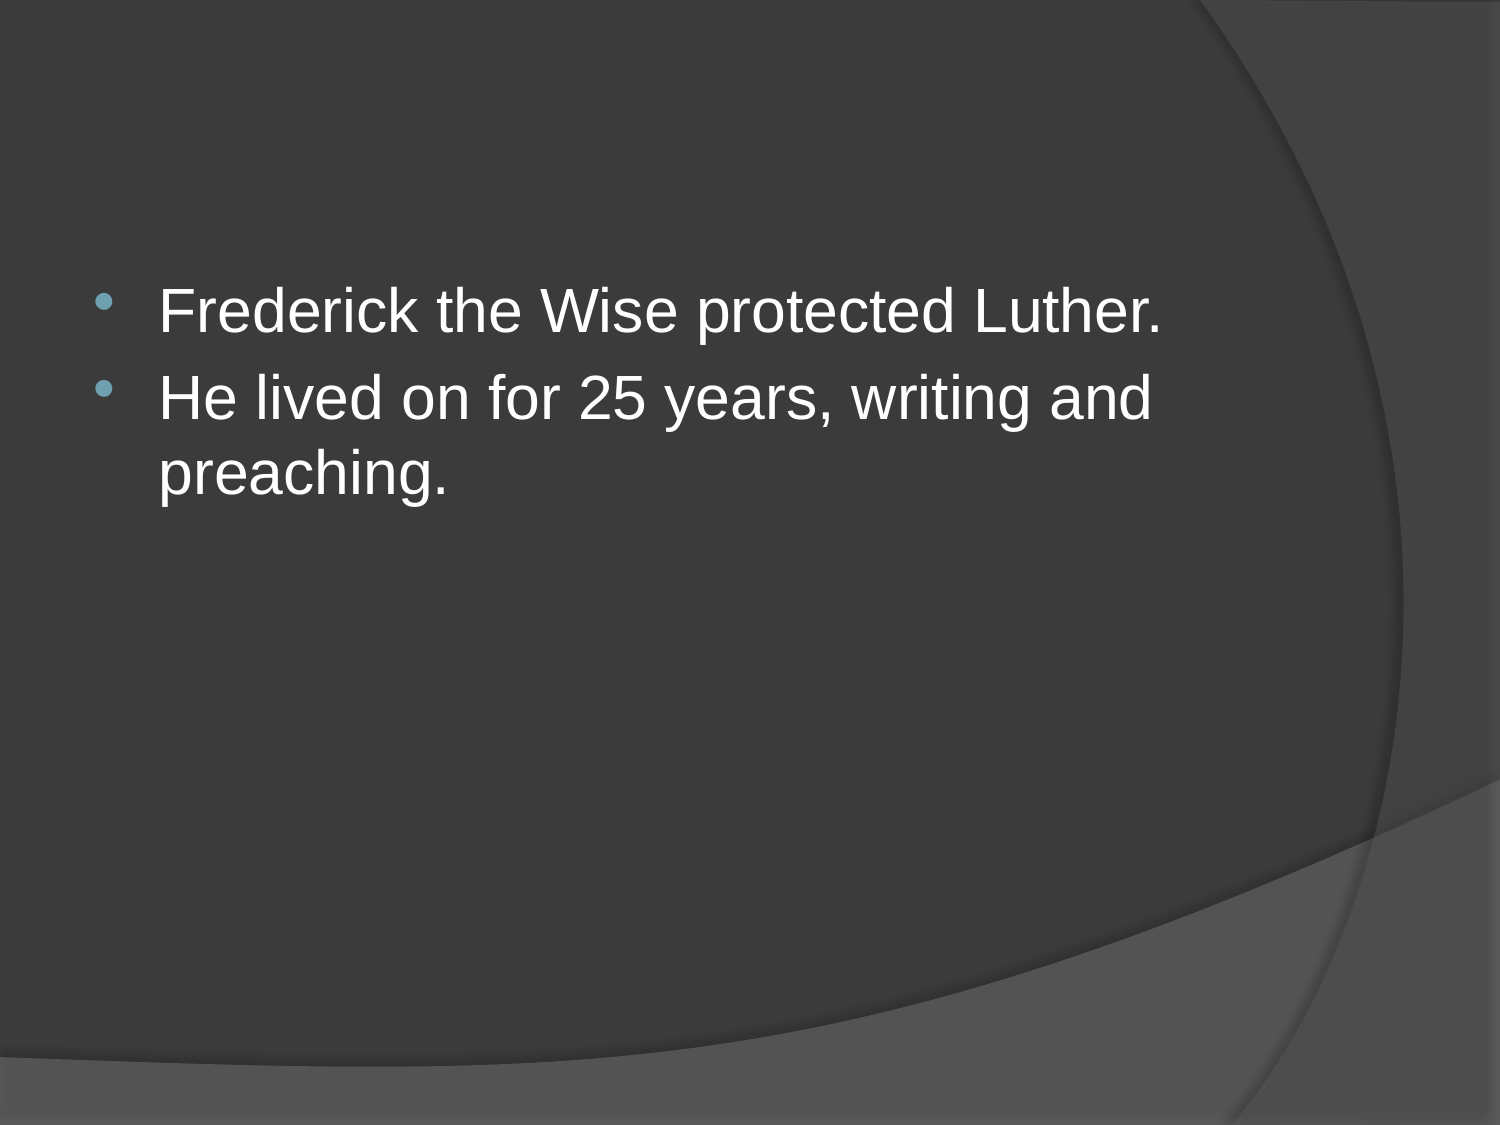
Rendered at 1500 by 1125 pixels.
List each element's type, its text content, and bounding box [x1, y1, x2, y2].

list Frederick the Wise protected Luther. He lived on for 25 years, writing and preaching. [75, 262, 1300, 1005]
